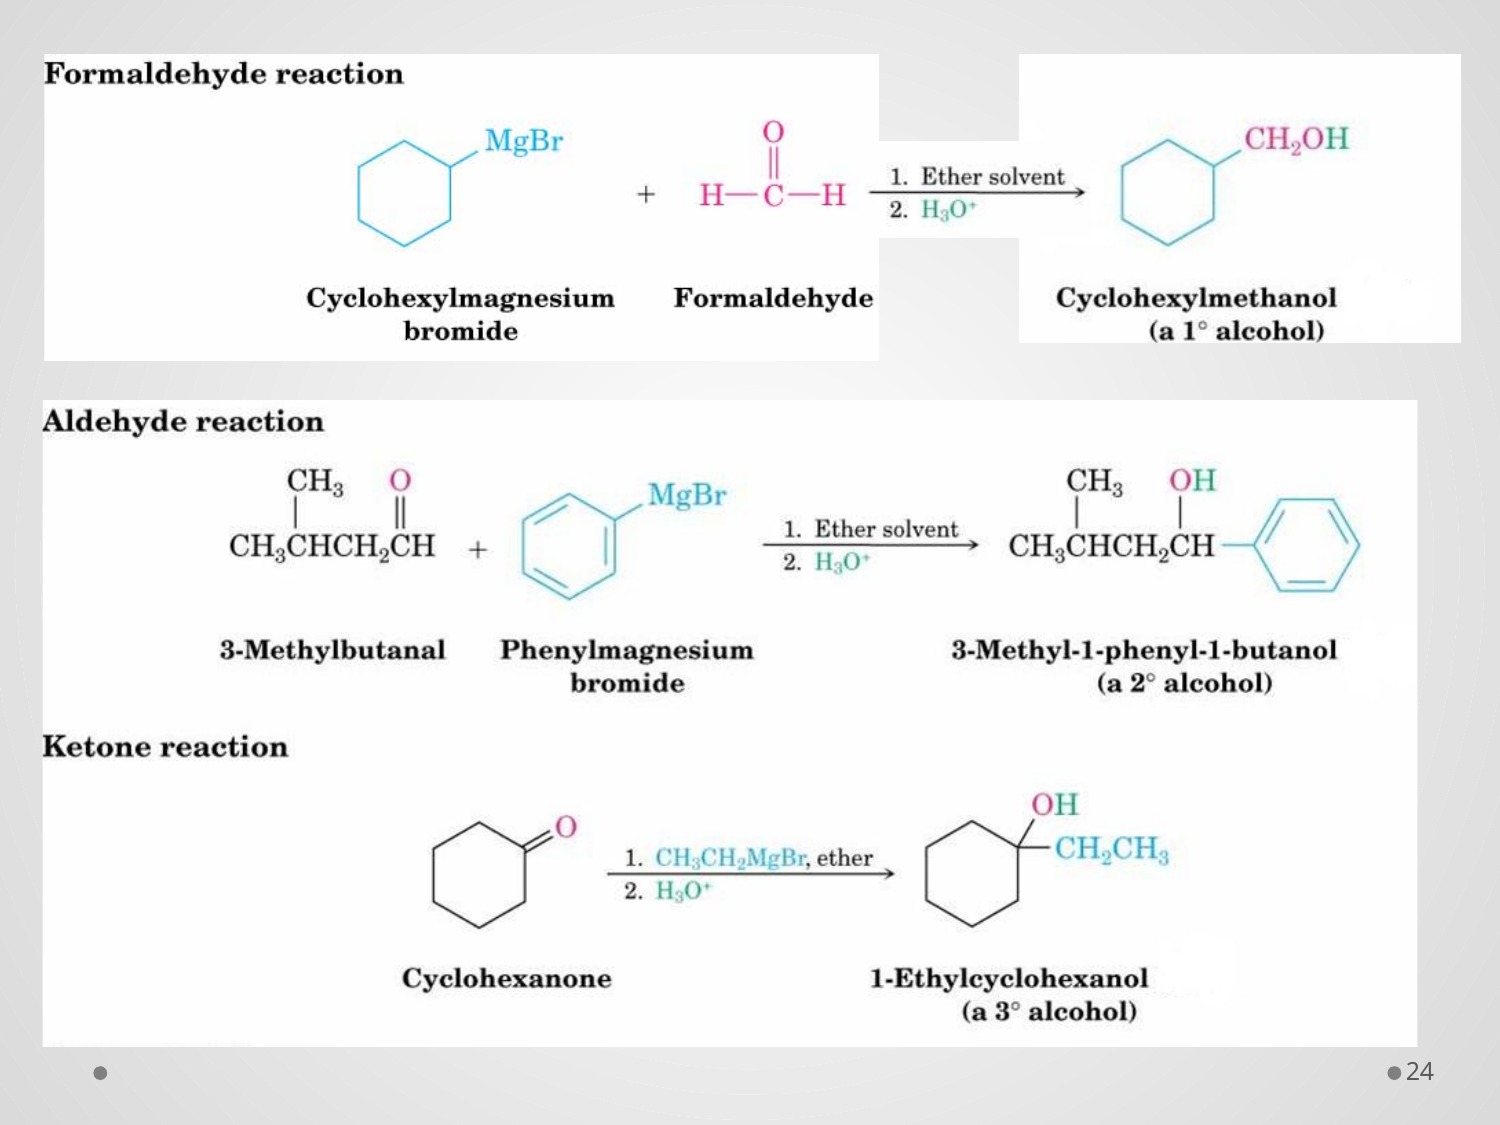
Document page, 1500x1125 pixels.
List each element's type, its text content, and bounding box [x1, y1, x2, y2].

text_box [42, 54, 1462, 1047]
slide_number 24 [1401, 1042, 1494, 1103]
